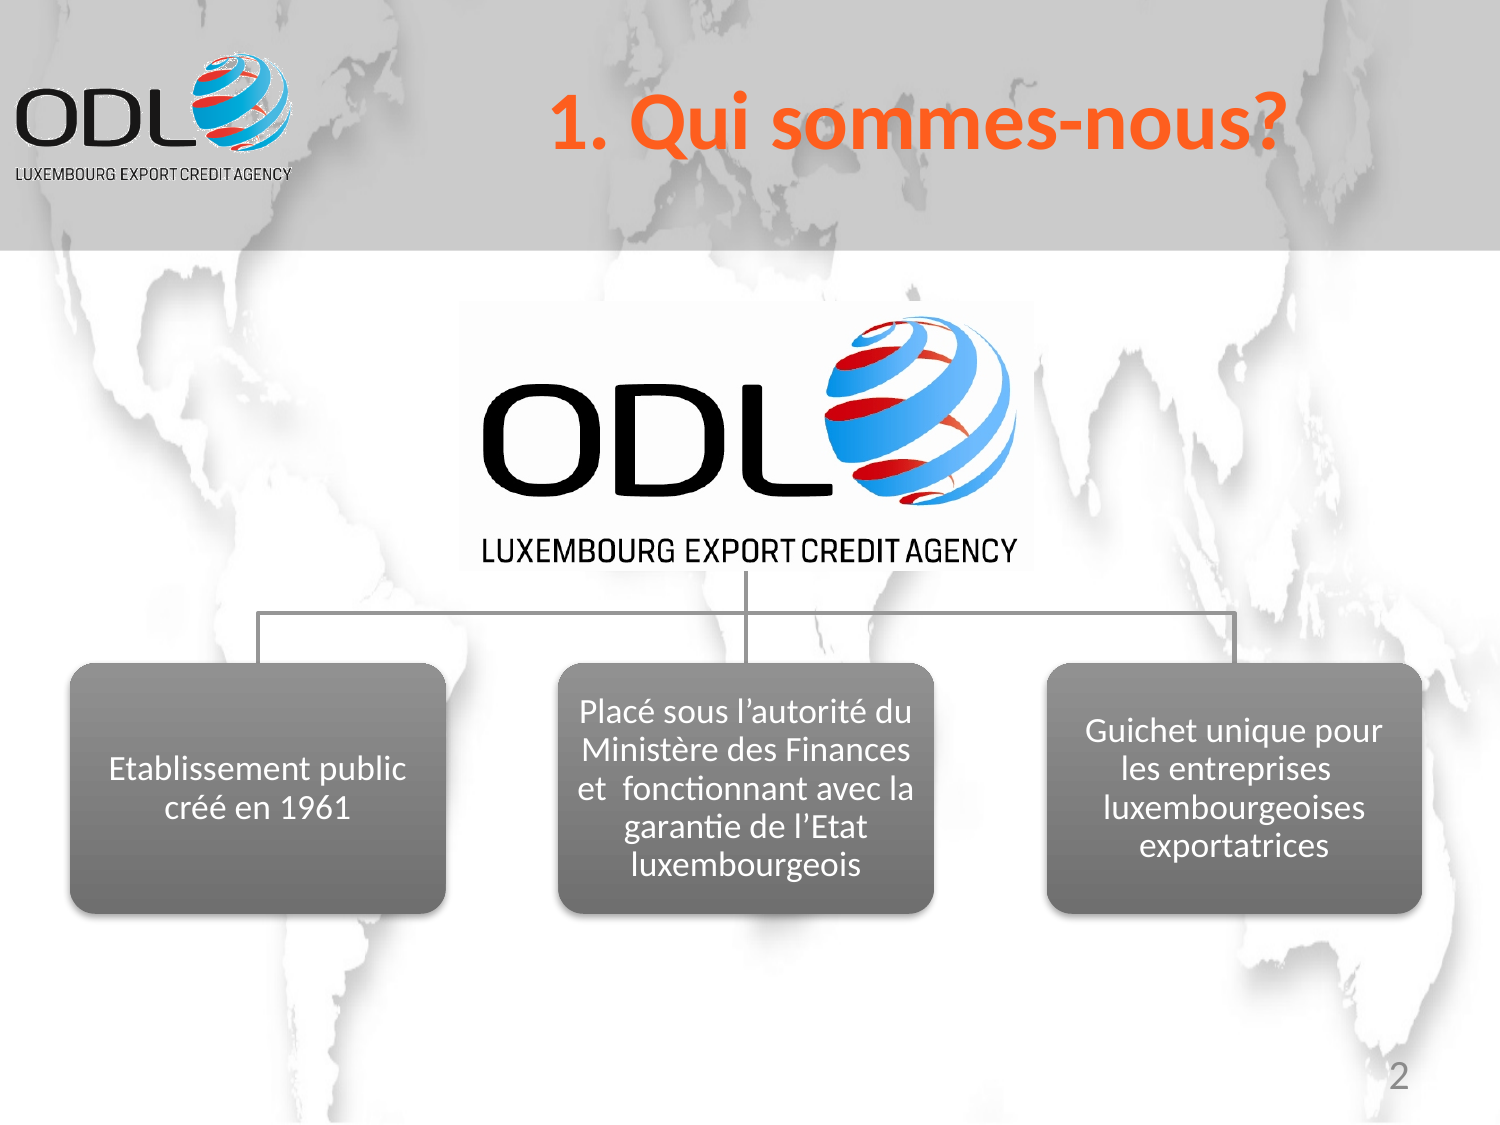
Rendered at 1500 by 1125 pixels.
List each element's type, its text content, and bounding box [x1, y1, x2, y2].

slide_number 2 [1074, 1042, 1425, 1103]
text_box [68, 243, 1424, 984]
picture [0, 0, 349, 240]
picture [459, 301, 1034, 571]
title 1. Qui sommes-nous? [352, 0, 1500, 233]
